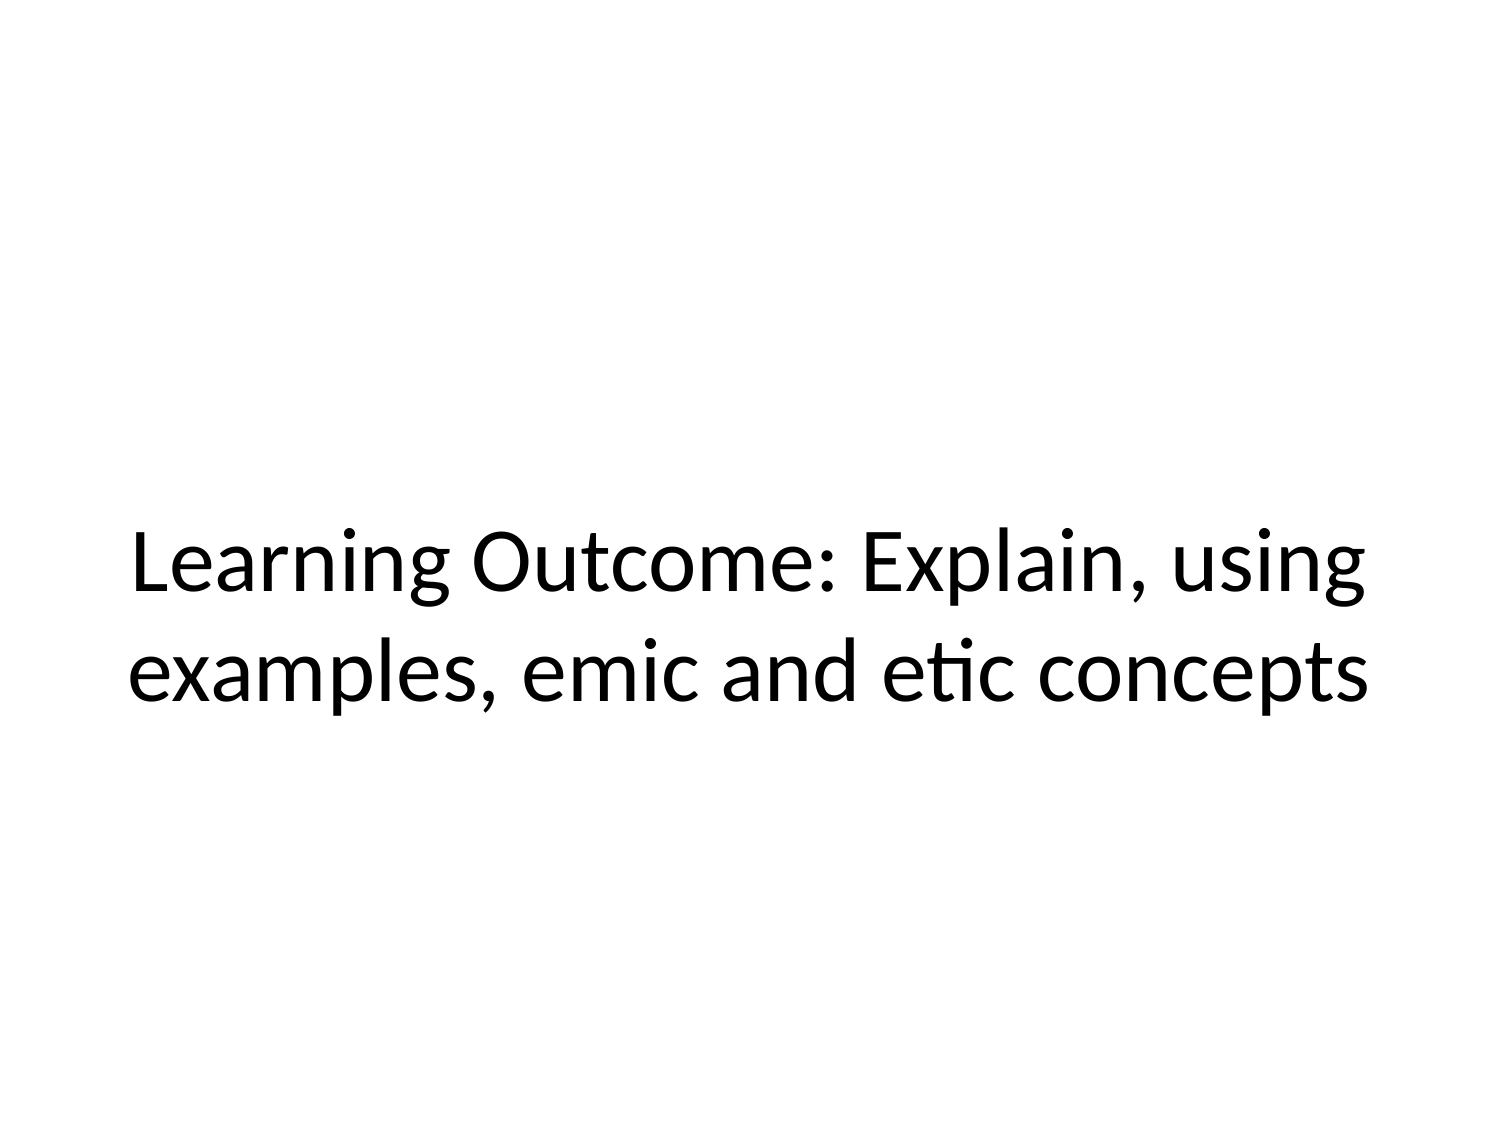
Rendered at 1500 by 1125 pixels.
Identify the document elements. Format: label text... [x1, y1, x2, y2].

title Learning Outcome: Explain, using examples, emic and etic concepts [112, 349, 1388, 869]
